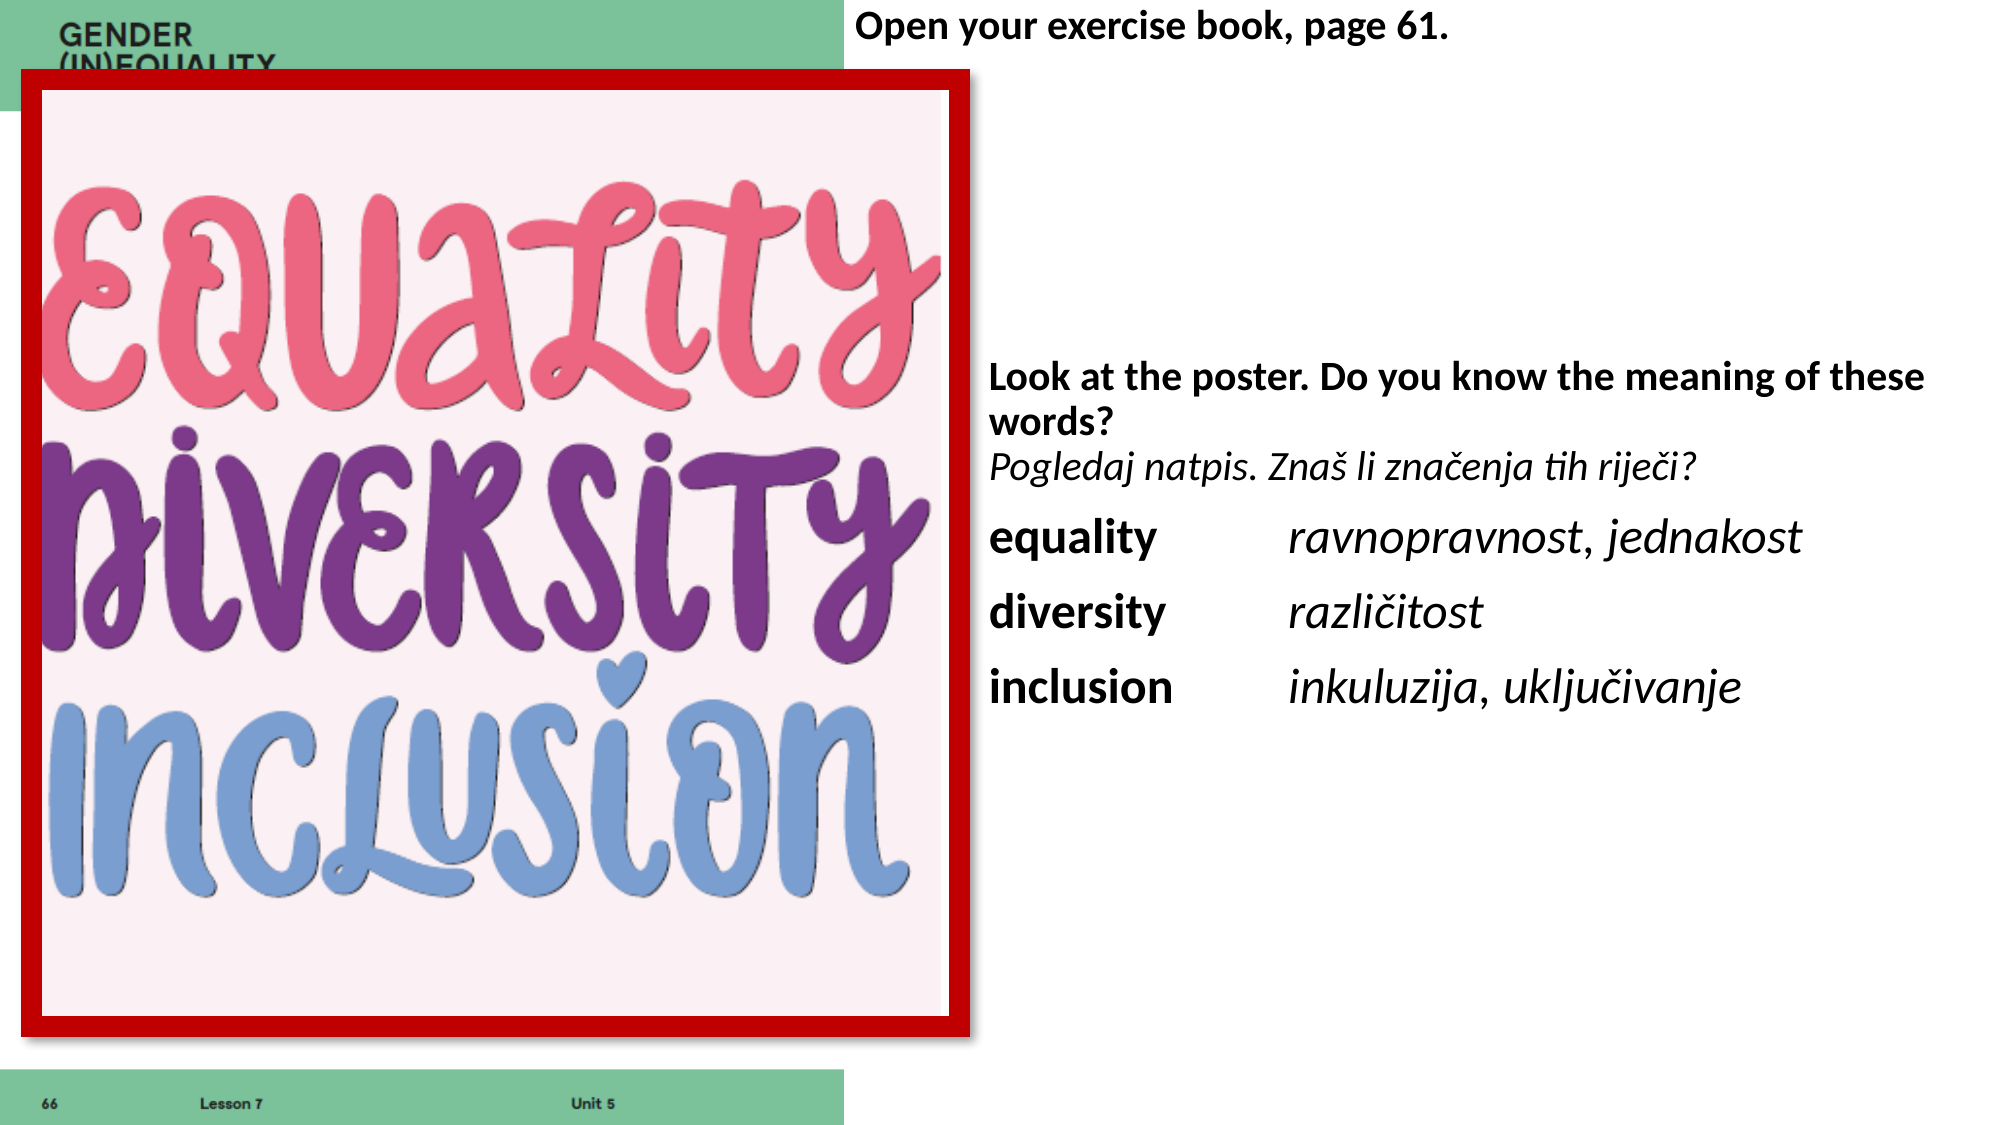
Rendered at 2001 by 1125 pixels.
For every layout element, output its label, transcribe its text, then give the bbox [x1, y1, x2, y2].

picture [0, 0, 949, 1125]
text_box Open your exercise book, page 61. [844, 0, 1828, 152]
text_box Look at the poster. Do you know the meaning of these words? Pogledaj natpis. Znaš li značenja tih riječi? equality ravnopravnost, jednakost diversity različitost inclusion inkuluzija, uključivanje [973, 347, 1962, 1017]
